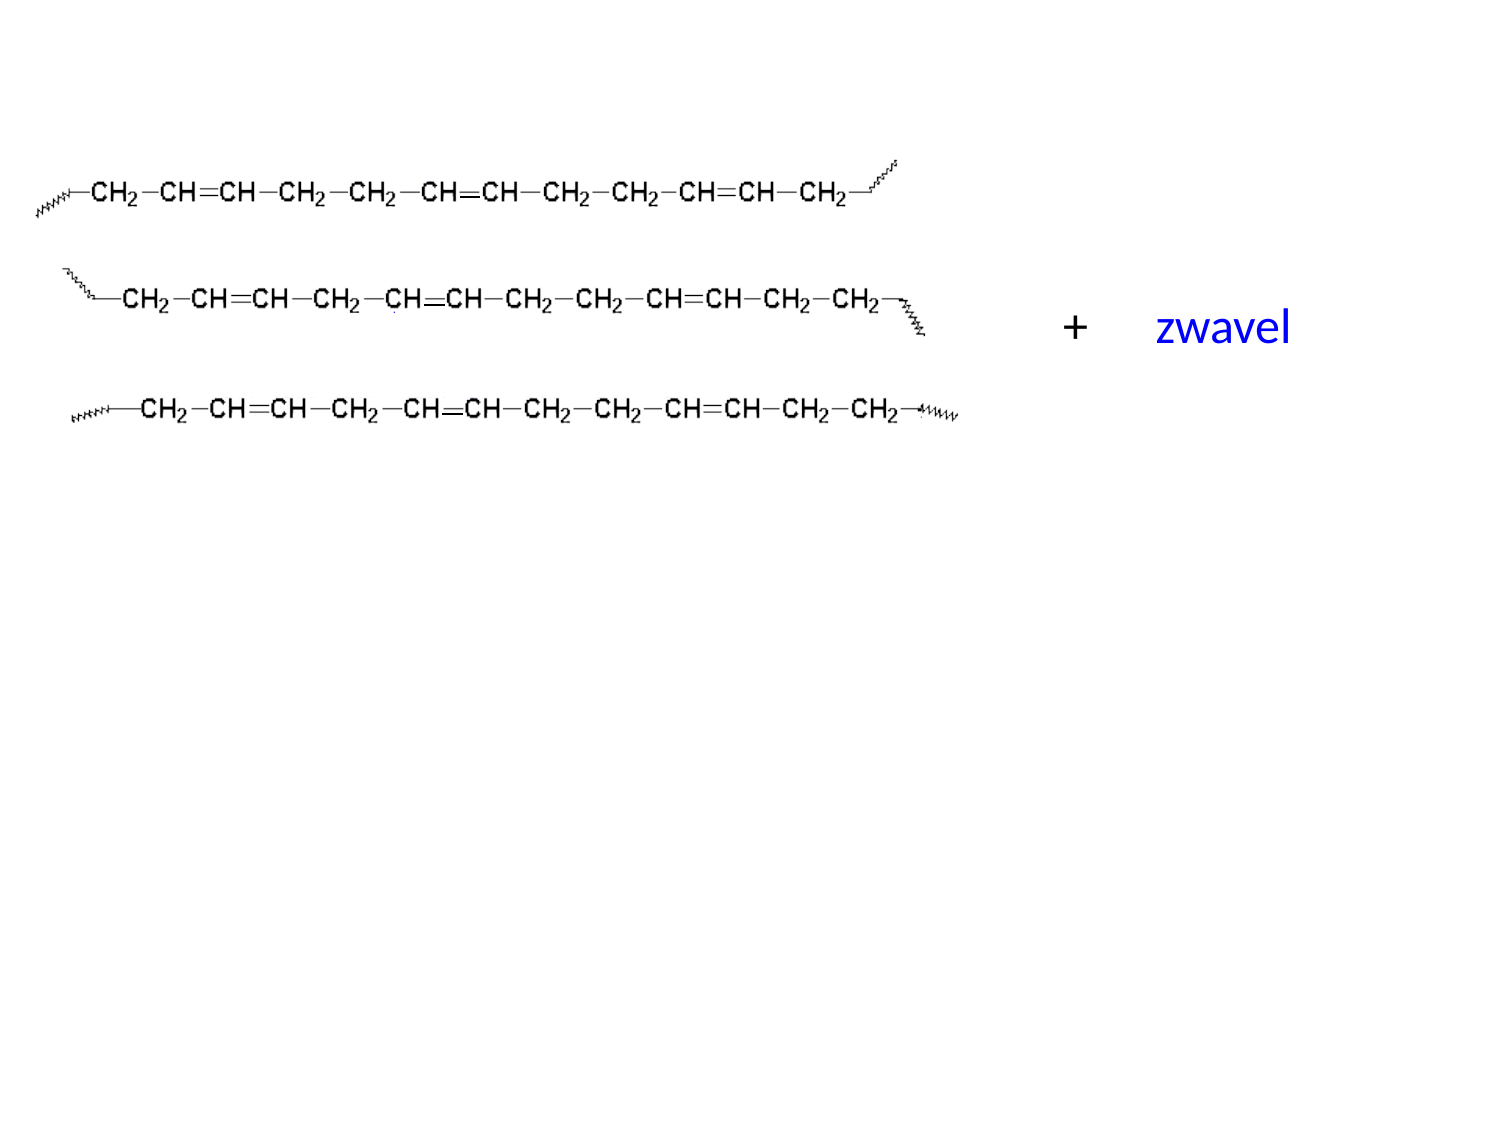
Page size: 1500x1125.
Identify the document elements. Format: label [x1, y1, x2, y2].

text_box [17, 90, 1308, 1012]
